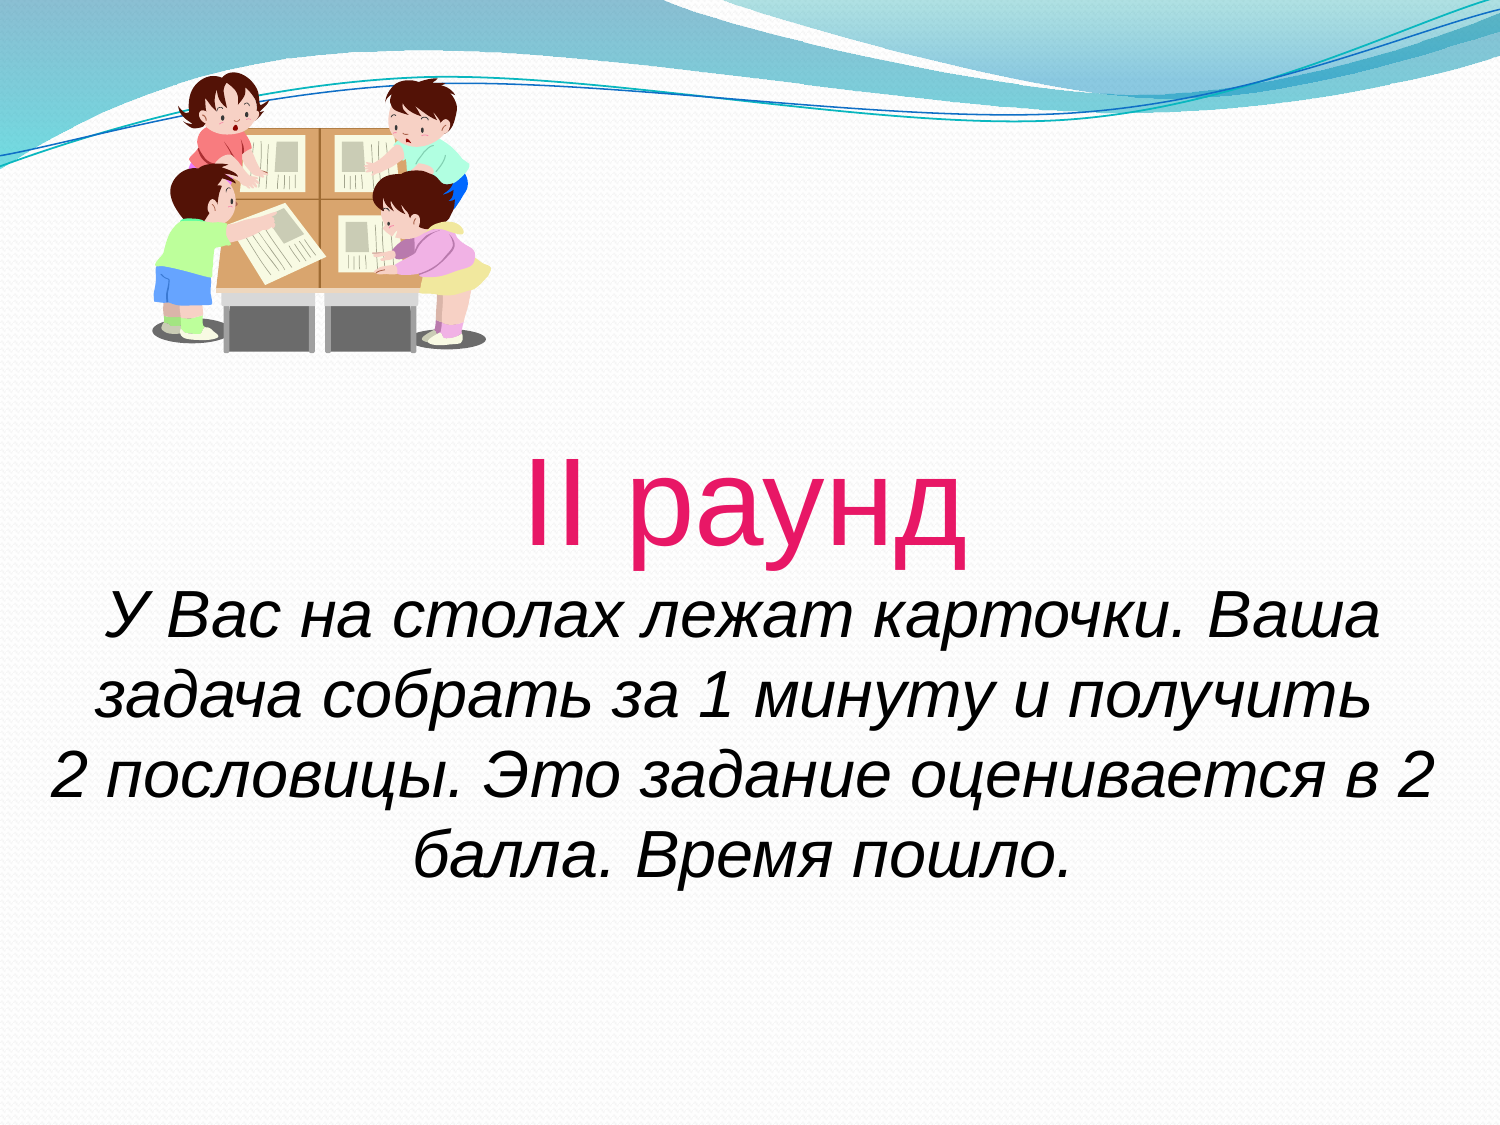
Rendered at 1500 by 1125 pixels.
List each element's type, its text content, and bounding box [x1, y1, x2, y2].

picture [152, 70, 493, 354]
text_box II раунд У Вас на столах лежат карточки. Ваша задача собрать за 1 минуту и получить 2 пословицы. Это задание оценивается в 2 балла. Время пошло. [35, 413, 1454, 899]
